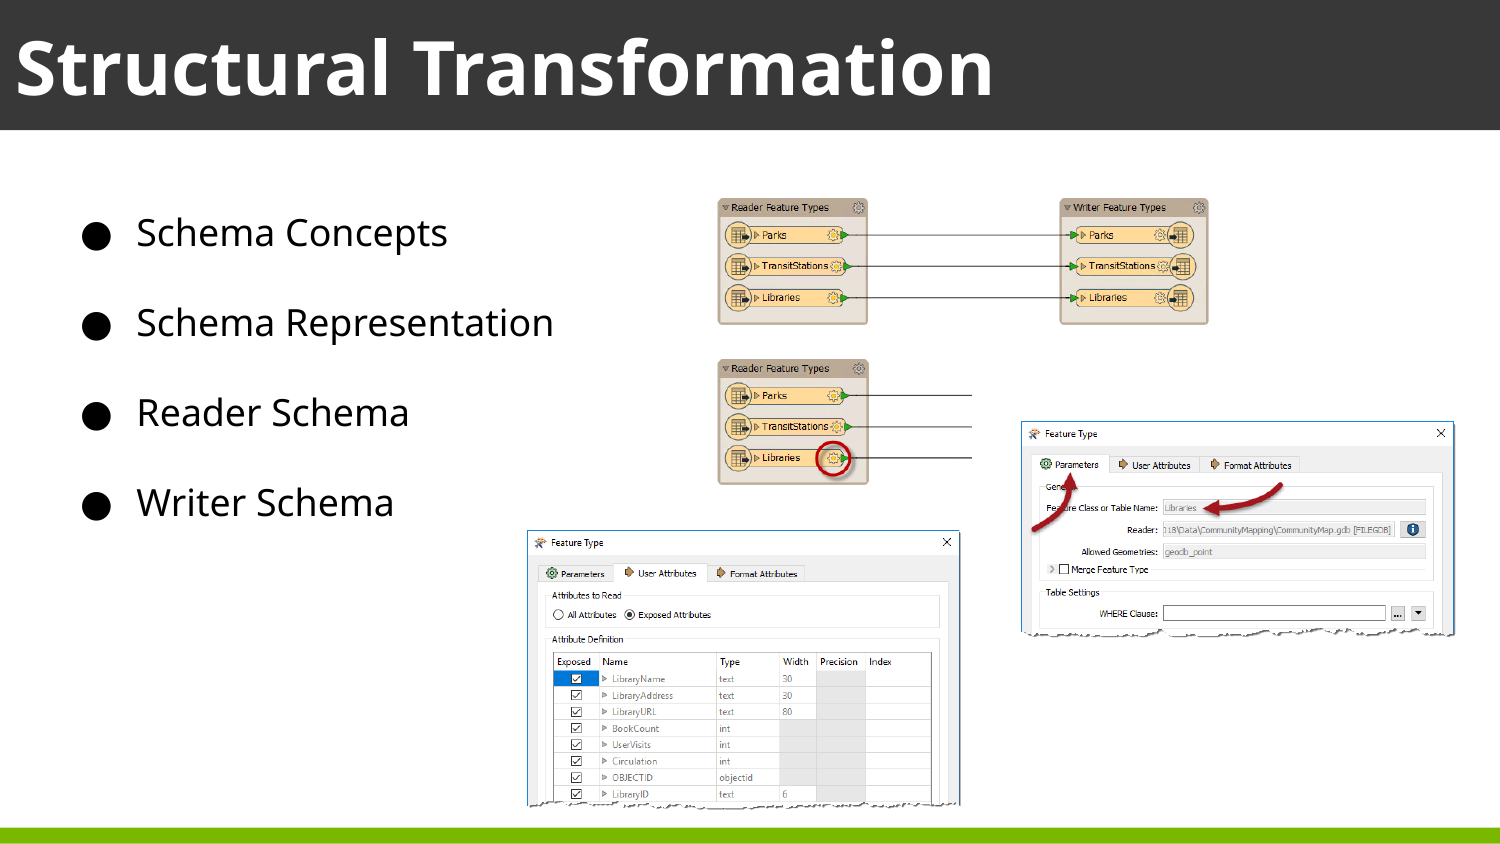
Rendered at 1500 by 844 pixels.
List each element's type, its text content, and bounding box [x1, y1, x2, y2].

picture [527, 530, 964, 812]
text_box Schema Concepts Schema Representation Reader Schema Writer Schema [46, 194, 1046, 728]
text_box Structural Transformation [0, 0, 1500, 131]
picture [1020, 421, 1458, 640]
picture [716, 198, 1209, 325]
picture [717, 358, 972, 486]
